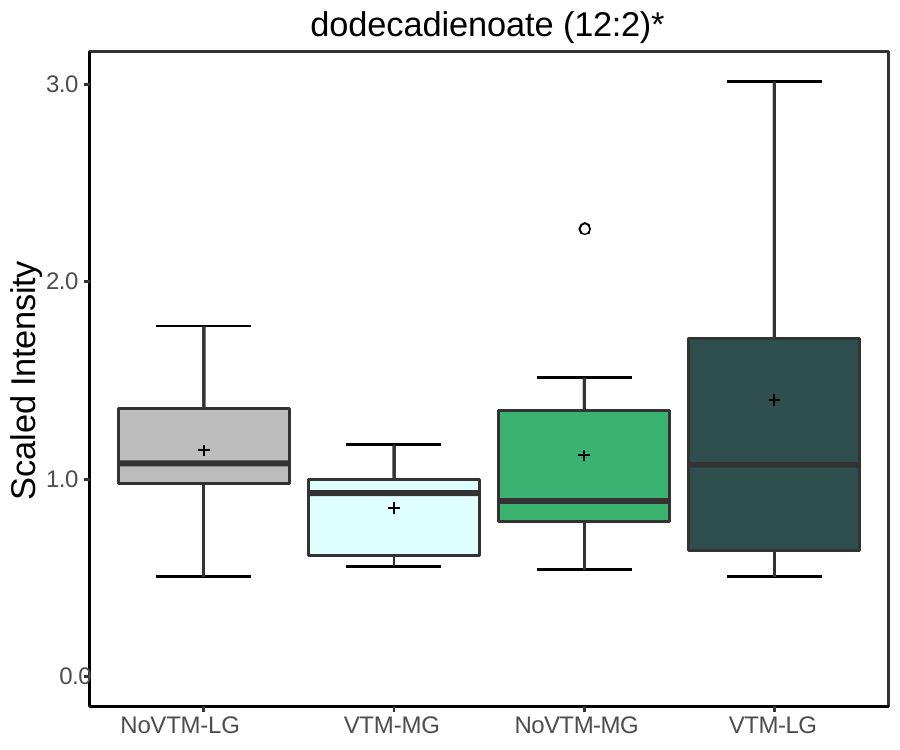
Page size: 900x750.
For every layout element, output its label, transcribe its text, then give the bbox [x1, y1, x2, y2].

text_box VTM-LG [726, 720, 825, 738]
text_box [83, 50, 891, 713]
text_box NoVTM-MG [512, 720, 644, 738]
text_box 3.0 [44, 66, 78, 98]
text_box 1.0 [45, 461, 78, 493]
text_box dodecadienoate (12:2)* [308, 0, 670, 44]
slide_number NoVTM-LG [118, 720, 257, 750]
footer 0.0 [57, 661, 95, 750]
text_box Scaled Intensity [1, 256, 45, 503]
text_box 2.0 [45, 263, 78, 295]
text_box VTM-MG [341, 720, 463, 738]
